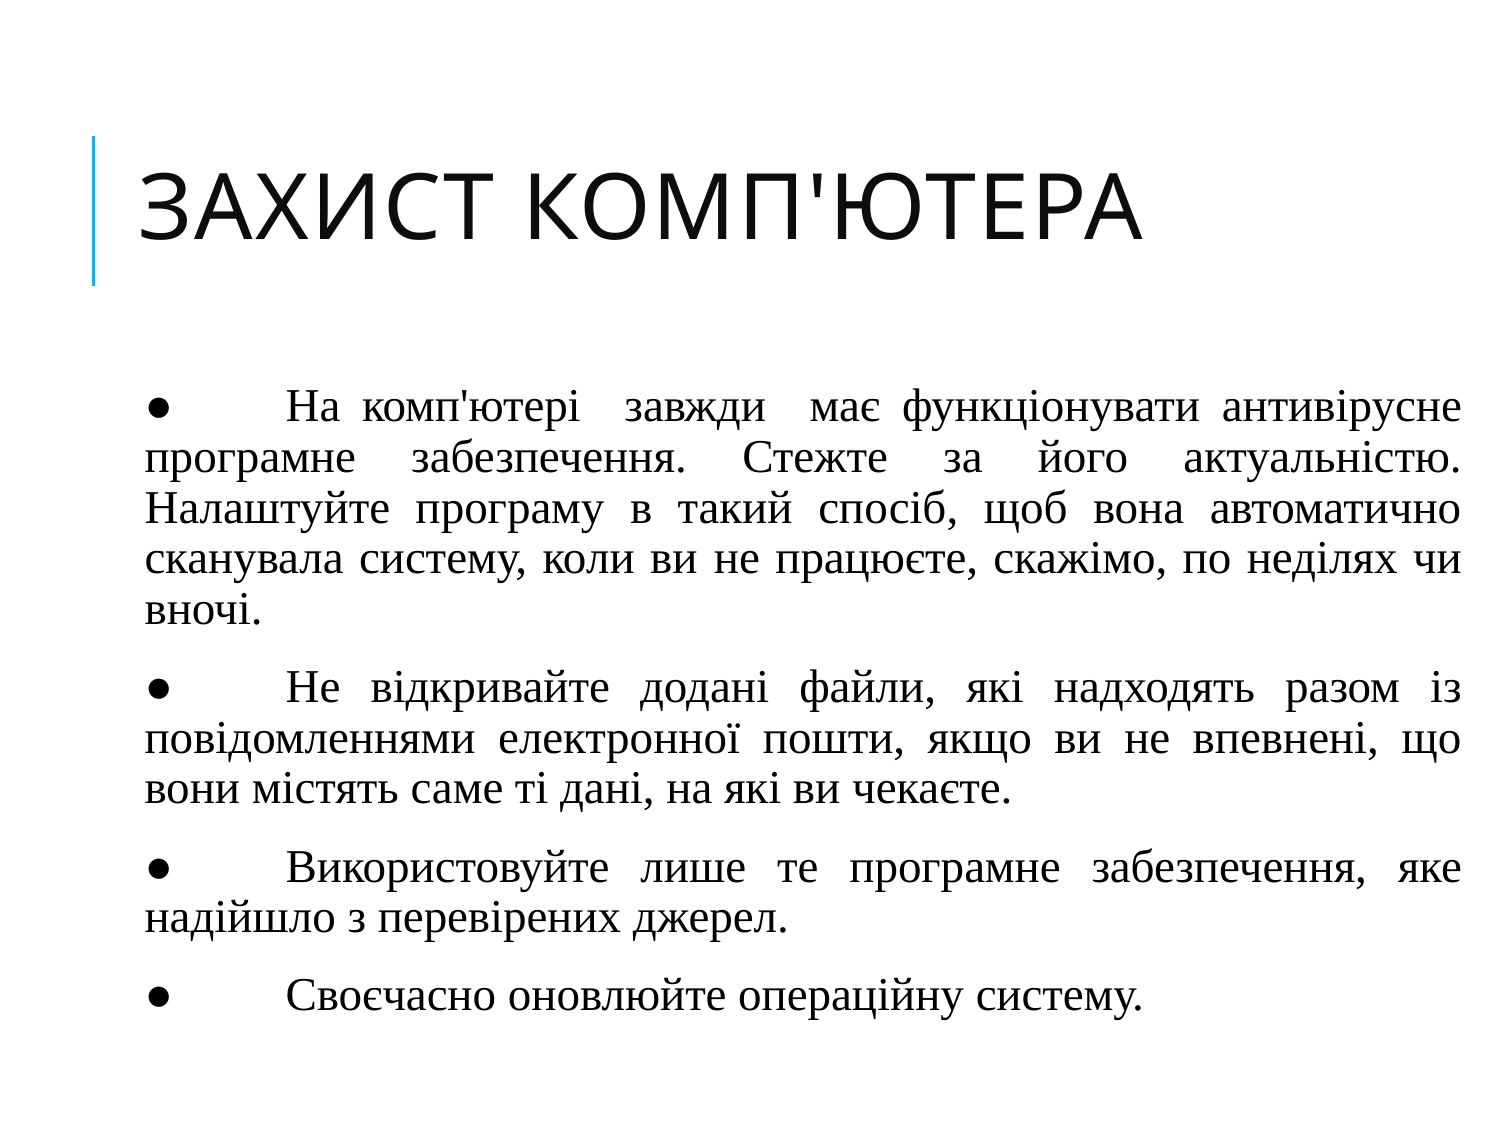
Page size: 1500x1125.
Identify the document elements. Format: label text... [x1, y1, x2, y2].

list ● На комп'ютері завжди має функціонувати антивірусне програмне забезпечення. Стежте за його актуальністю. Налаштуйте програму в такий спосіб, щоб вона автоматично сканувала систему, коли ви не працюєте, скажімо, по неділях чи вночі. ● Не відкривайте додані файли, які надходять разом із повідомленнями електронної пошти, якщо ви не впевнені, що вони містять саме ті дані, на які ви чекаєте. ● Використовуйте лише те програмне забезпечення, яке надійшло з перевірених джерел. ● Своєчасно оновлюйте операційну систему. [123, 373, 1471, 1034]
title Захист Комп'ютера [123, 90, 1320, 337]
